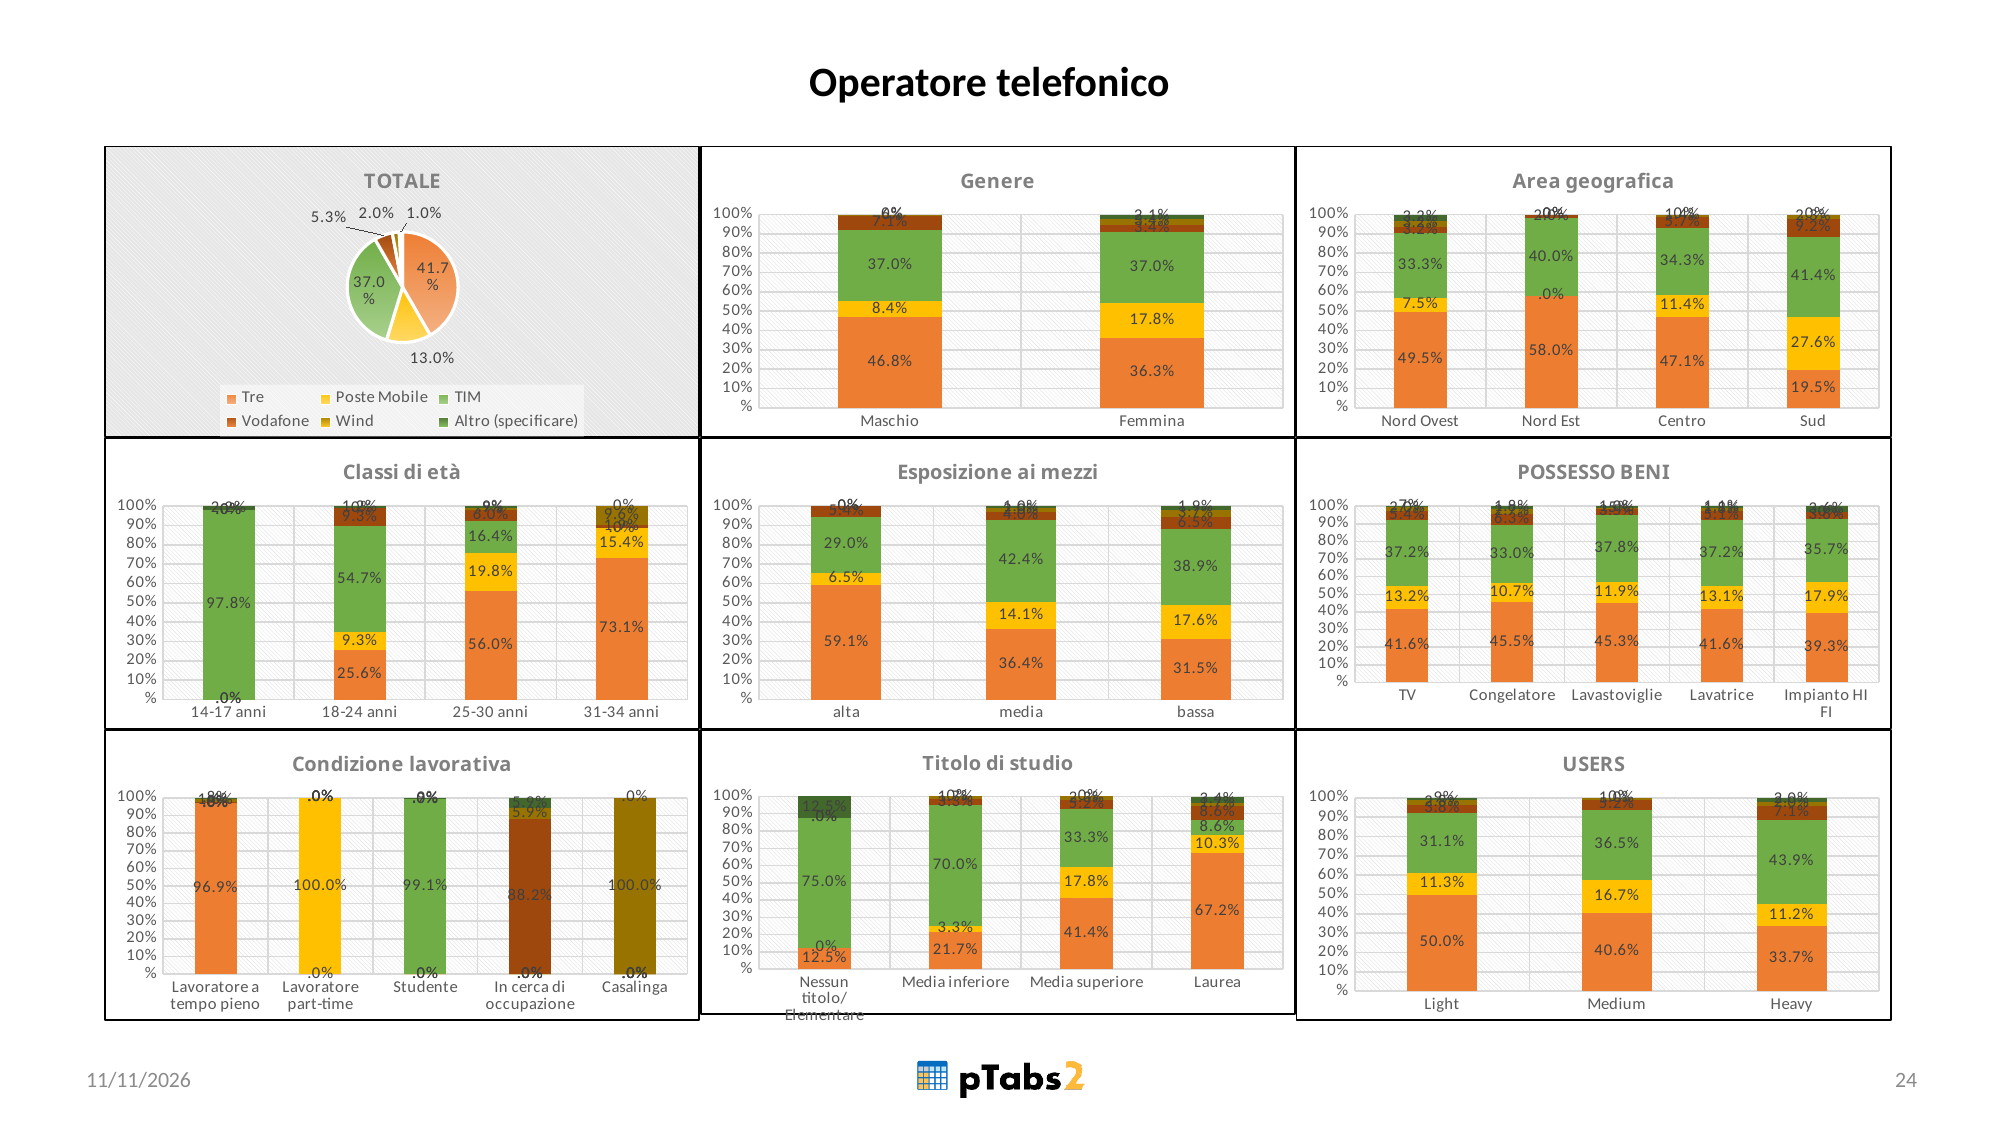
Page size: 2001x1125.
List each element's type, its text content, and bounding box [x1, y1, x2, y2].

slide_number 24 [1482, 1055, 1933, 1103]
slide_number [70, 1055, 512, 1103]
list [913, 1058, 1087, 1100]
title Operatore telefonico [104, 52, 1875, 115]
chart [104, 145, 1892, 1021]
